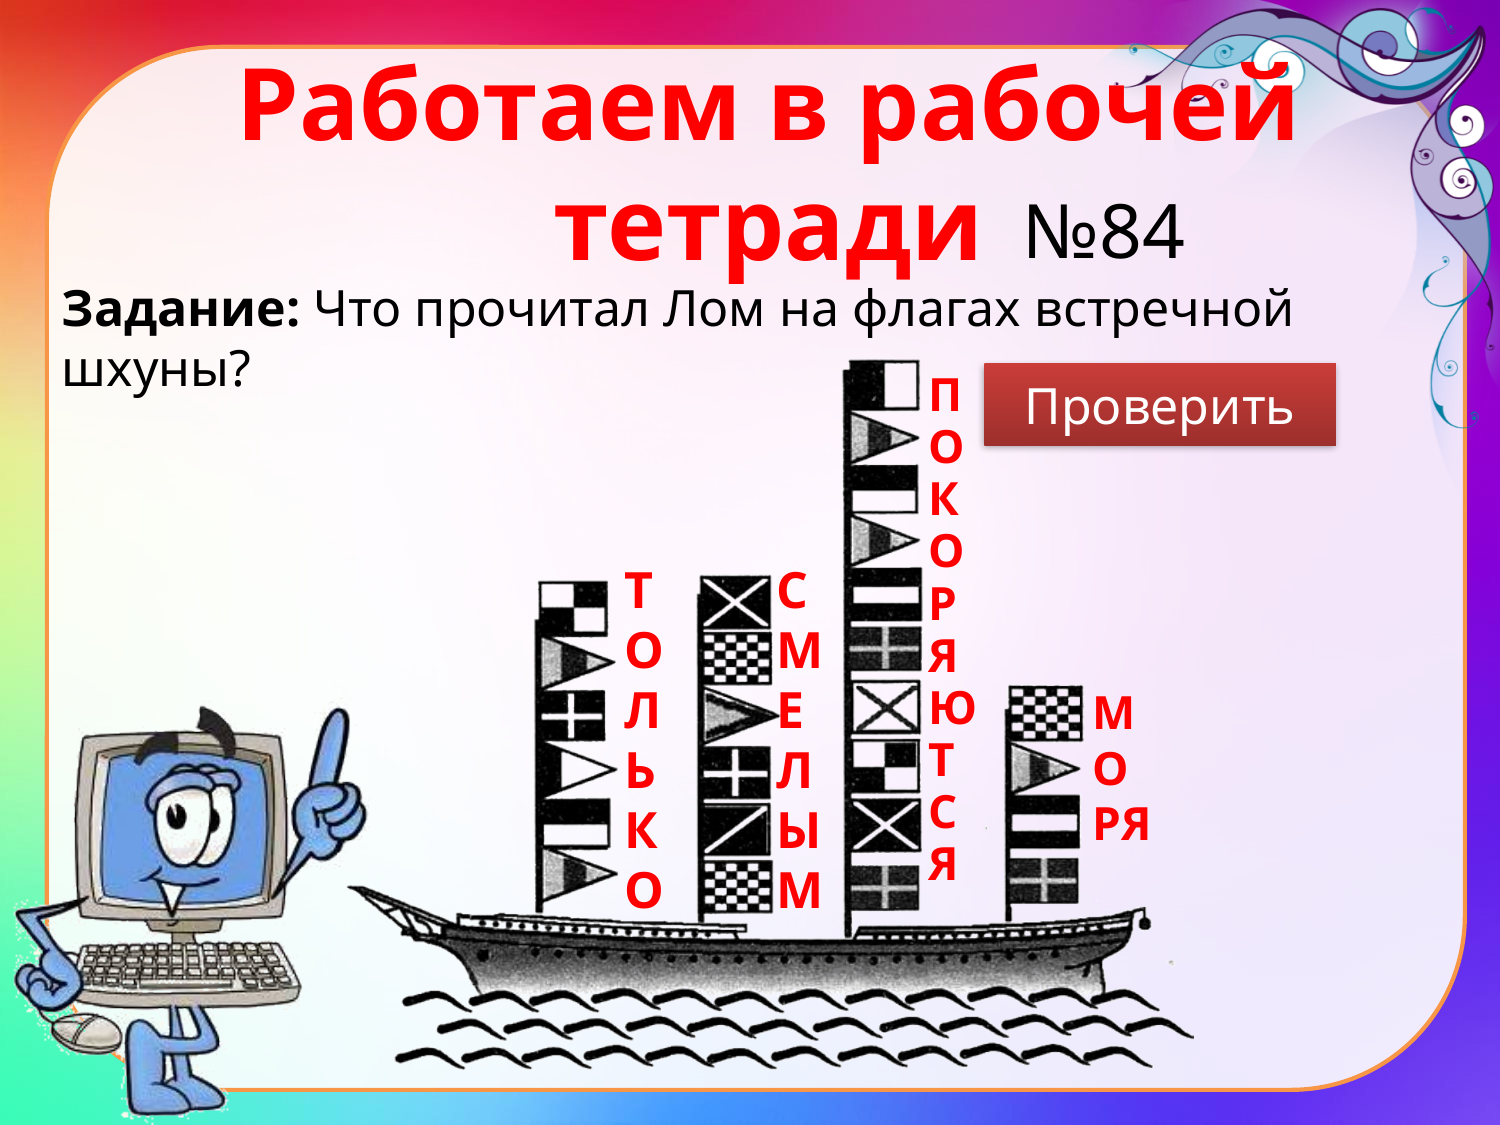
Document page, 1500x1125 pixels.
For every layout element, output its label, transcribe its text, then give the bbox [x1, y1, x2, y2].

text_box Задание: Что прочитал Лом на флагах встречной шхуны? [46, 269, 1454, 405]
text_box №84 [1007, 175, 1313, 269]
text_box Проверить [1199, 363, 1336, 446]
picture [0, 0, 1500, 1125]
text_box Работаем в рабочей тетради [93, 33, 1444, 188]
